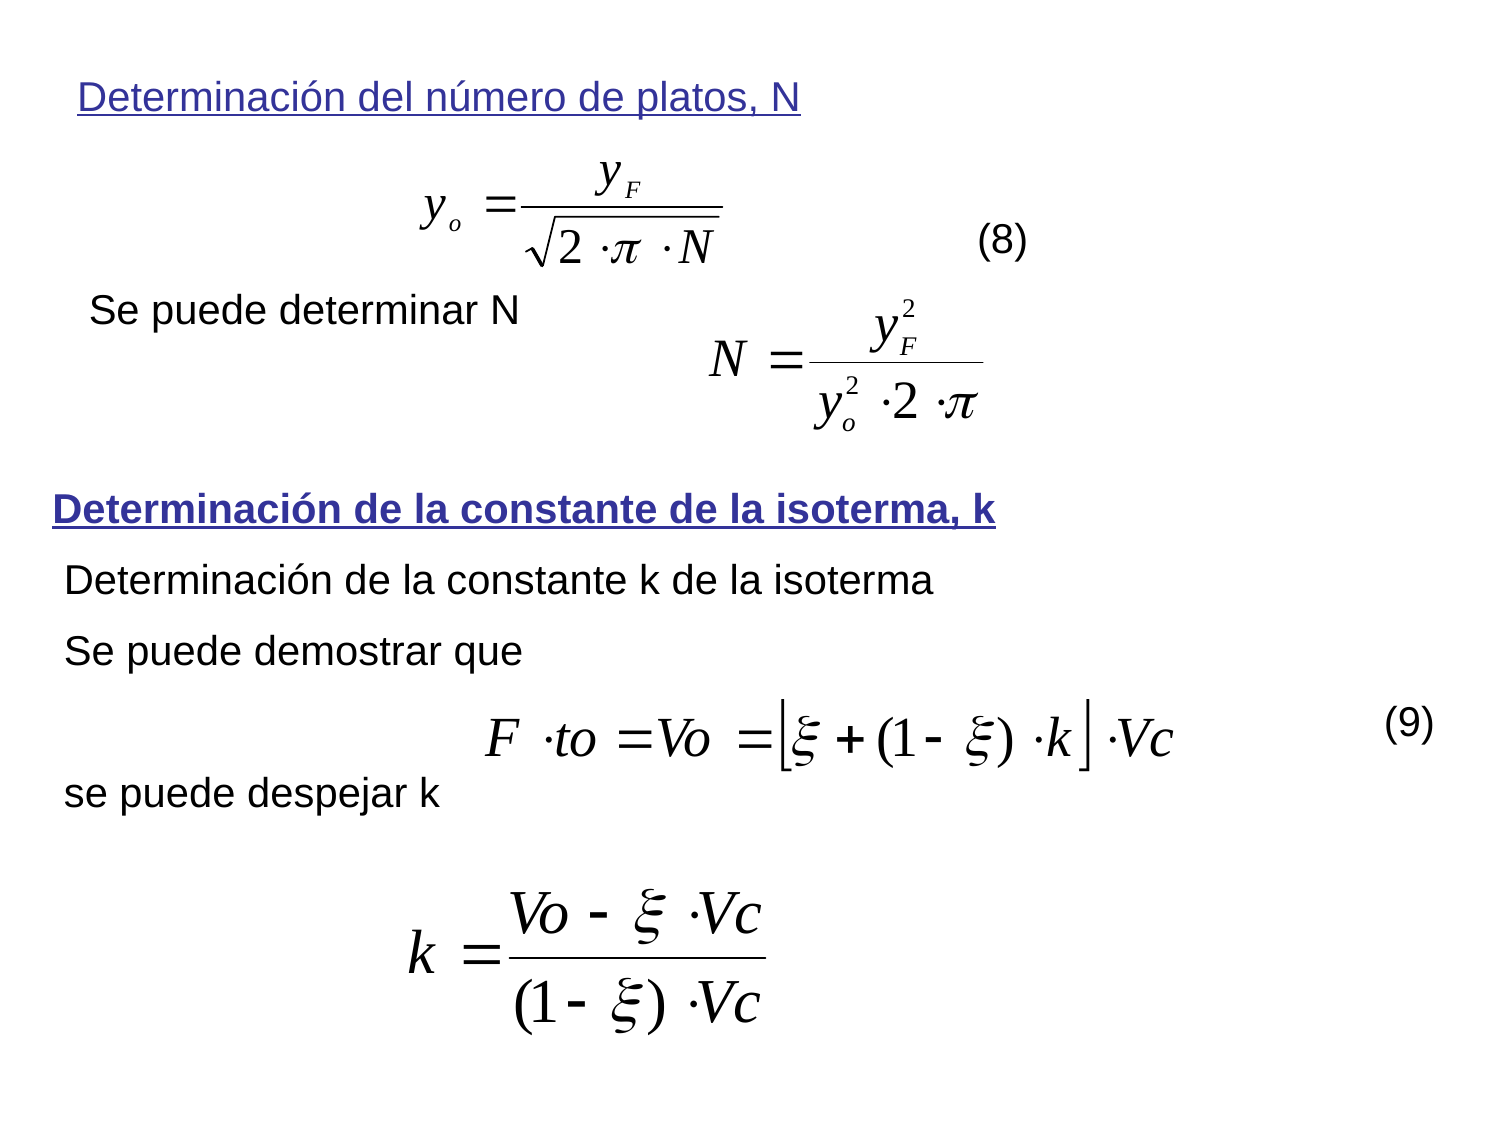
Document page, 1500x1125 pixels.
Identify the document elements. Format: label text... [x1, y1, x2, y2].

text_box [474, 699, 1184, 781]
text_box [399, 874, 776, 1050]
text_box Determinación de la constante de la isoterma, k Determinación de la constante k de la isoterma Se puede demostrar que (9) se puede despejar k [37, 474, 1450, 824]
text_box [412, 137, 731, 277]
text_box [699, 287, 991, 442]
text_box Determinación del número de platos, N (8) Se puede determinar N [62, 62, 1425, 340]
